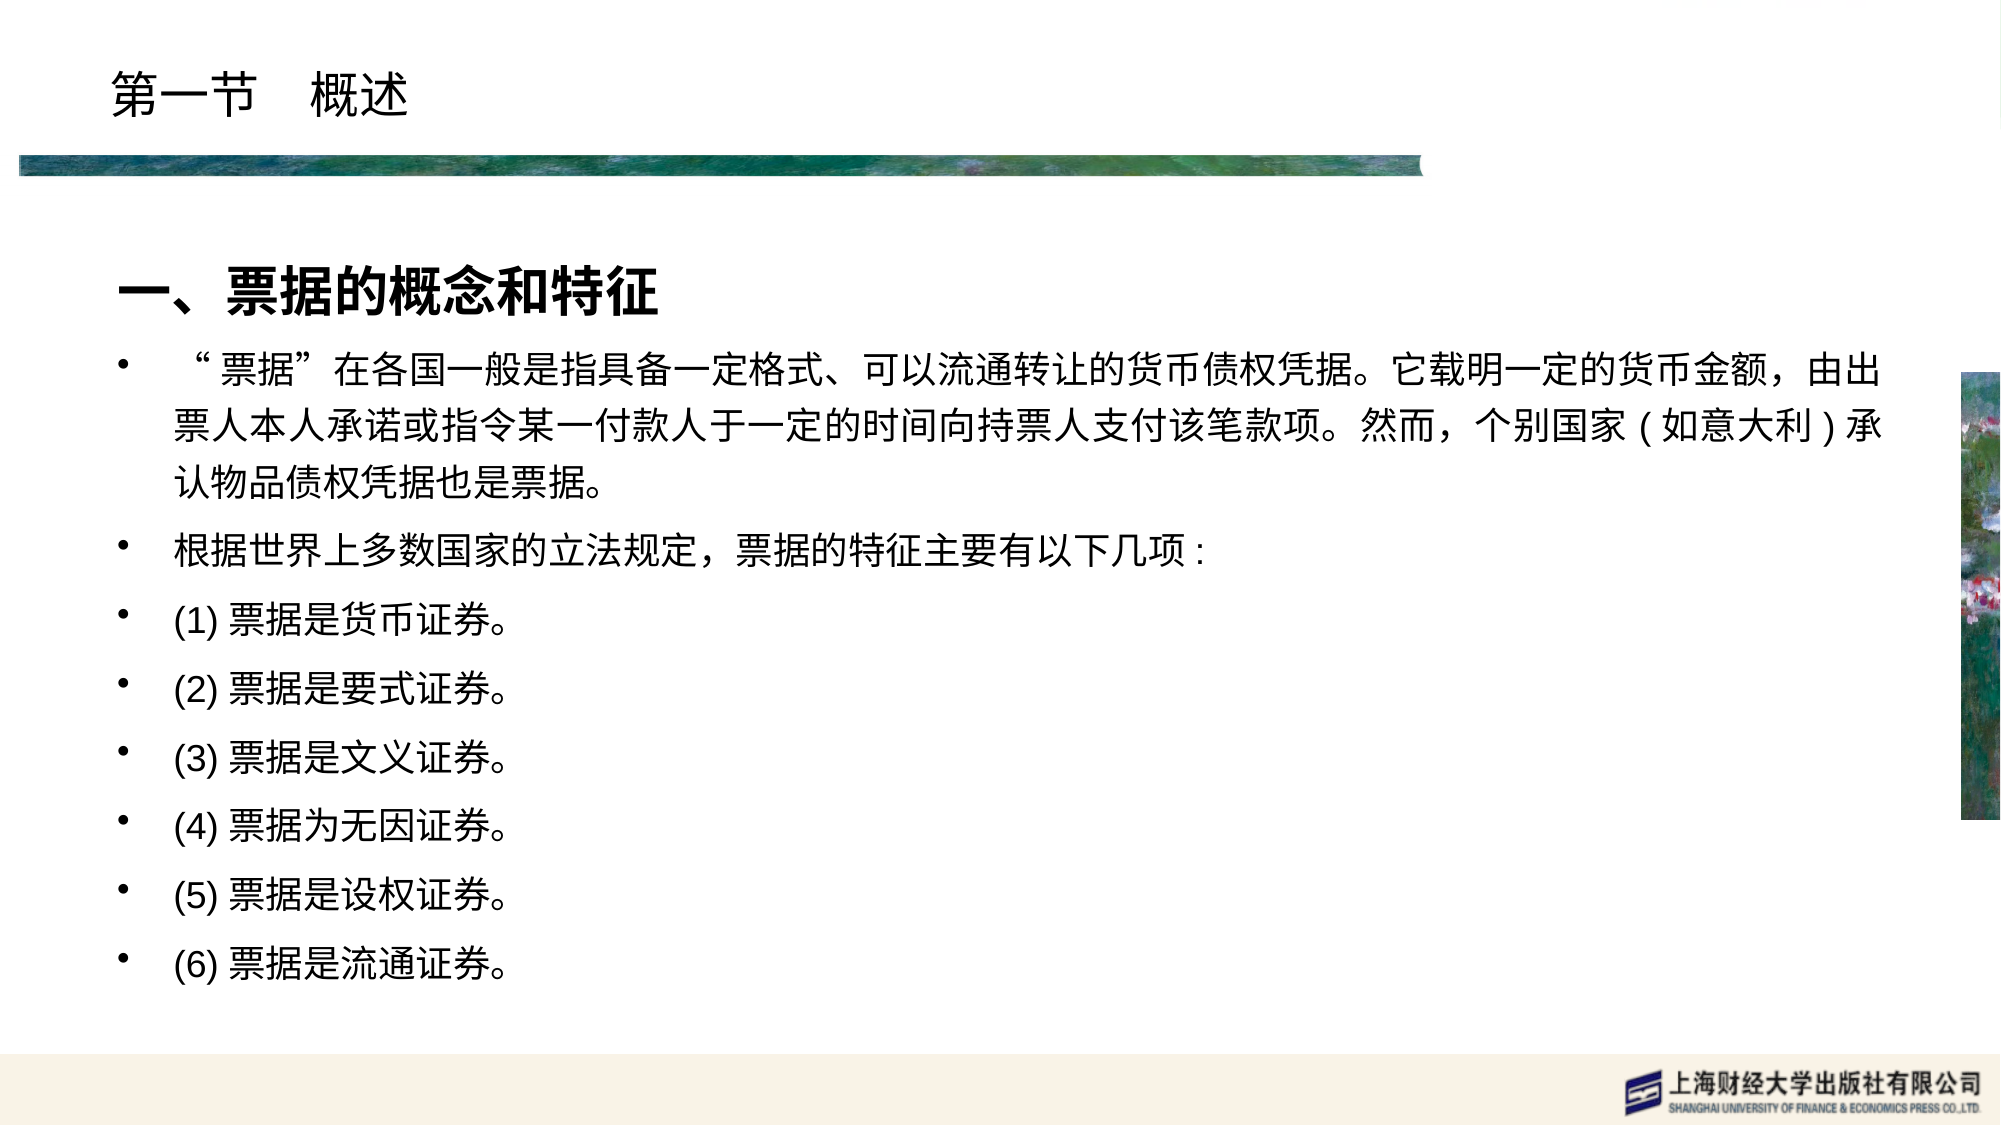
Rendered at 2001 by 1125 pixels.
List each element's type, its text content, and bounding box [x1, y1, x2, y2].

picture [0, 0, 2001, 1125]
list 一、票据的概念和特征 “票据”在各国一般是指具备一定格式、可以流通转让的货币债权凭据。它载明一定的货币金额，由出票人本人承诺或指令某一付款人于一定的时间向持票人支付该笔款项。然而，个别国家(如意大利)承认物品债权凭据也是票据。 根据世界上多数国家的立法规定，票据的特征主要有以下几项: (1)票据是货币证券。 (2)票据是要式证券。 (3)票据是文义证券。 (4)票据为无因证券。 (5)票据是设权证券。 (6)票据是流通证券。 [102, 233, 1898, 1032]
title 第一节 概述 [94, 42, 1451, 146]
